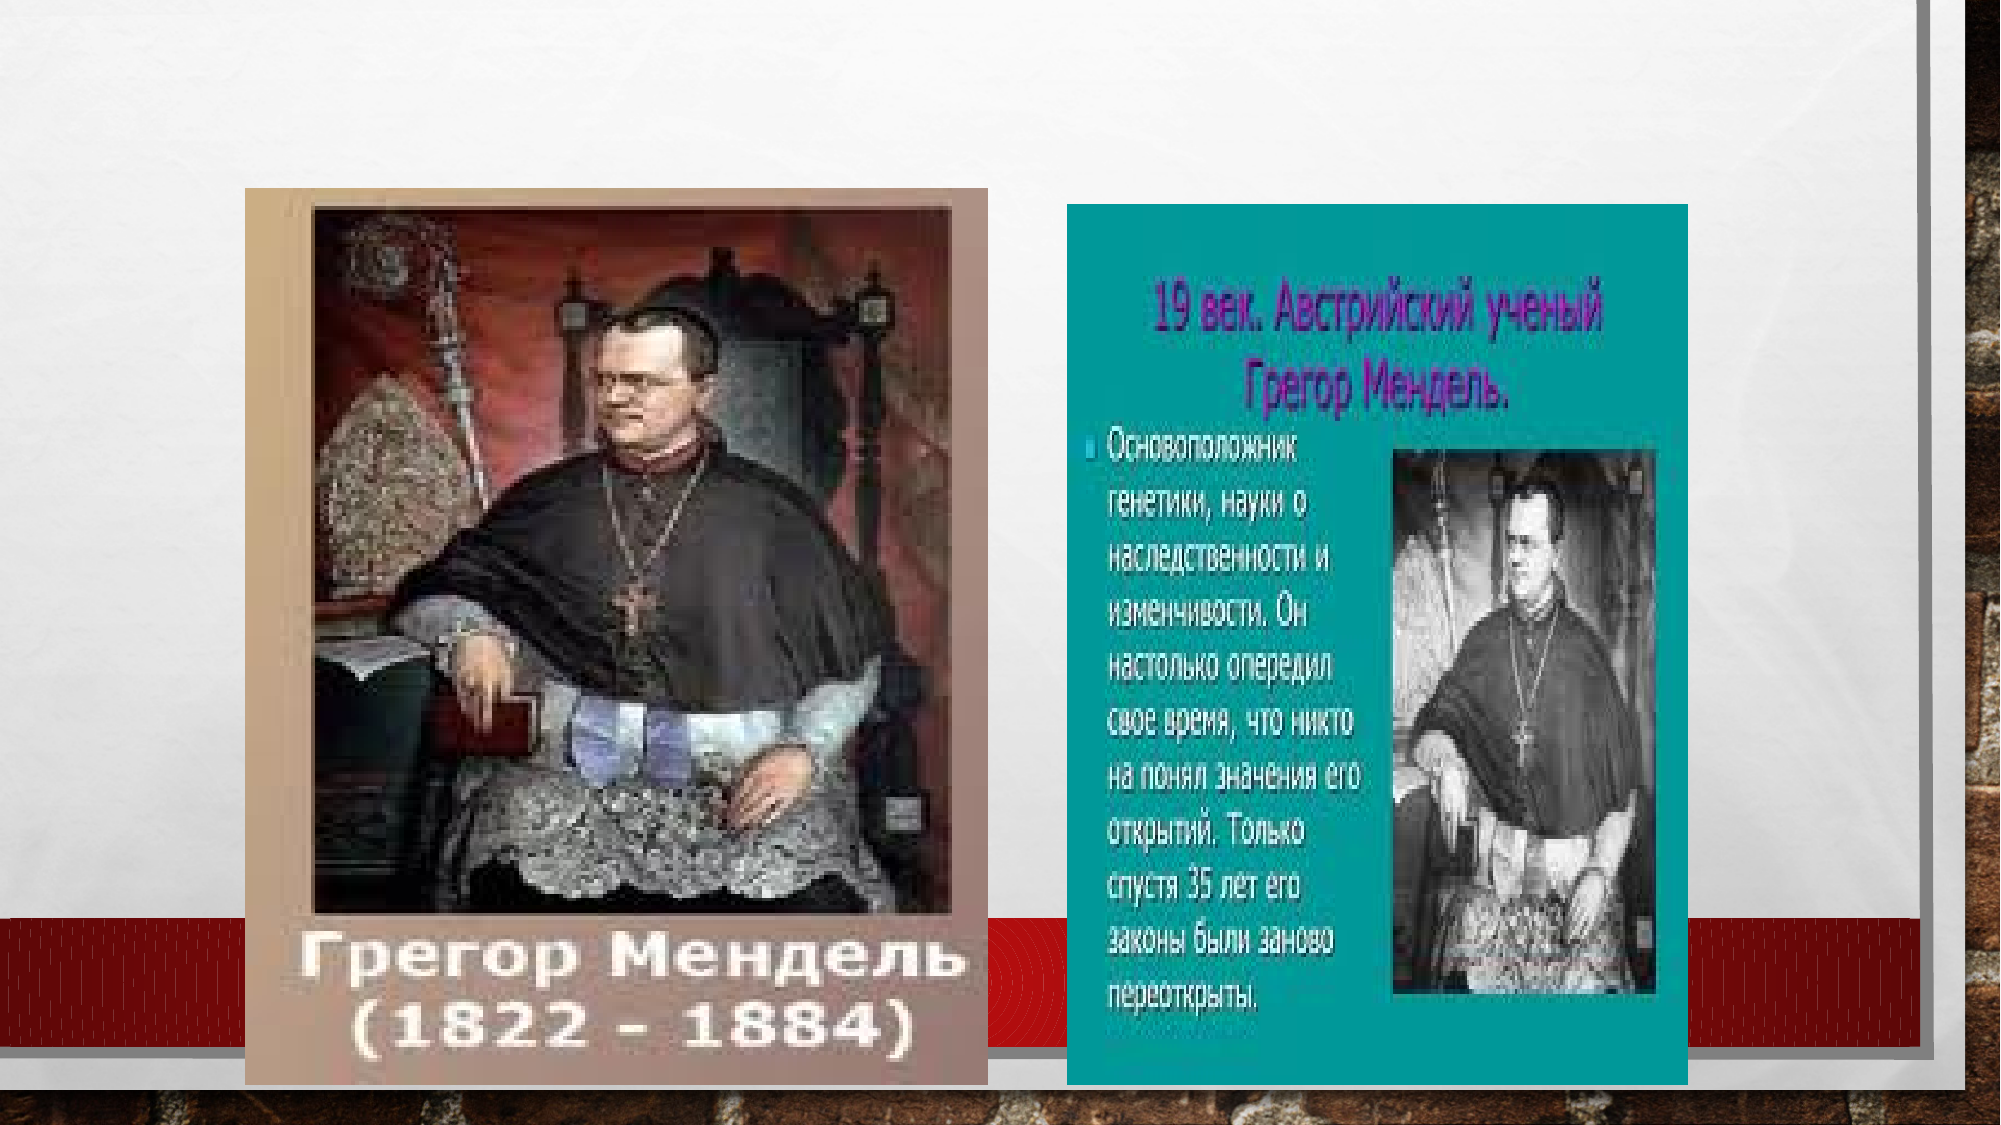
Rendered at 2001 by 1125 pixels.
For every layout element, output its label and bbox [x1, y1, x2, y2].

picture [1067, 204, 1689, 1085]
picture [0, 0, 2000, 1125]
list [245, 188, 988, 1085]
